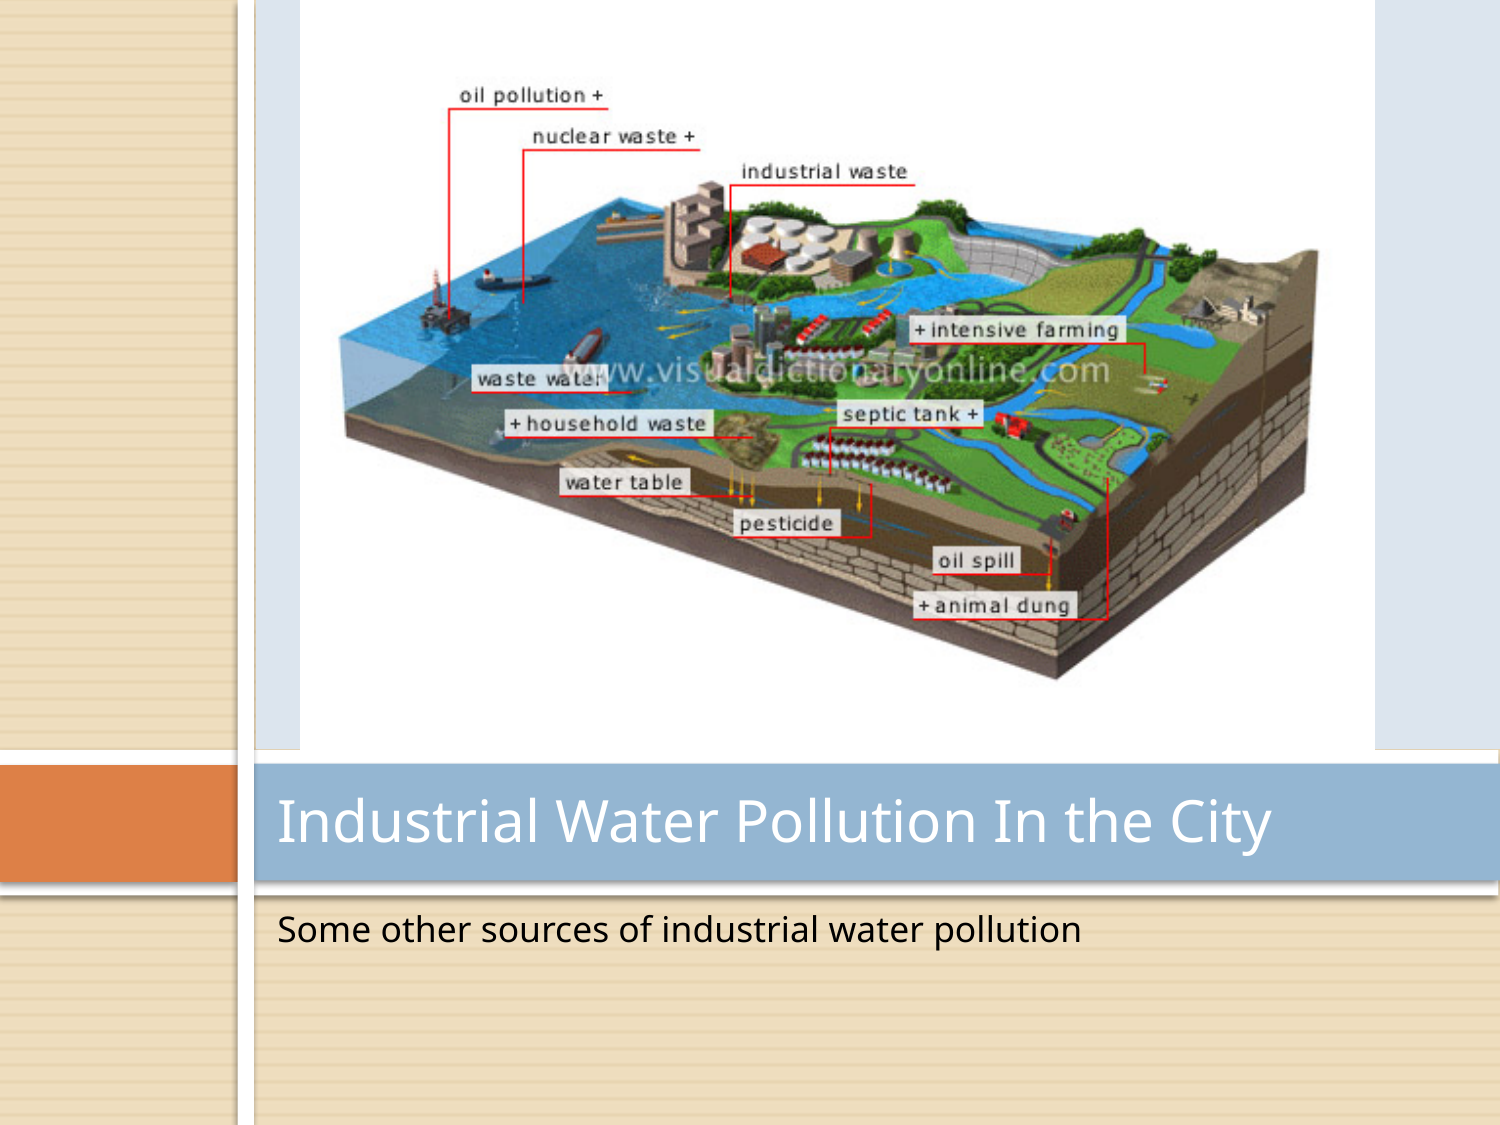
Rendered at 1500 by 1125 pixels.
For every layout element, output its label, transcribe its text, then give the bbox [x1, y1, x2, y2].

list Some other sources of industrial water pollution [262, 900, 1463, 1013]
picture [255, 0, 1500, 751]
title Industrial Water Pollution In the City [262, 762, 1463, 875]
